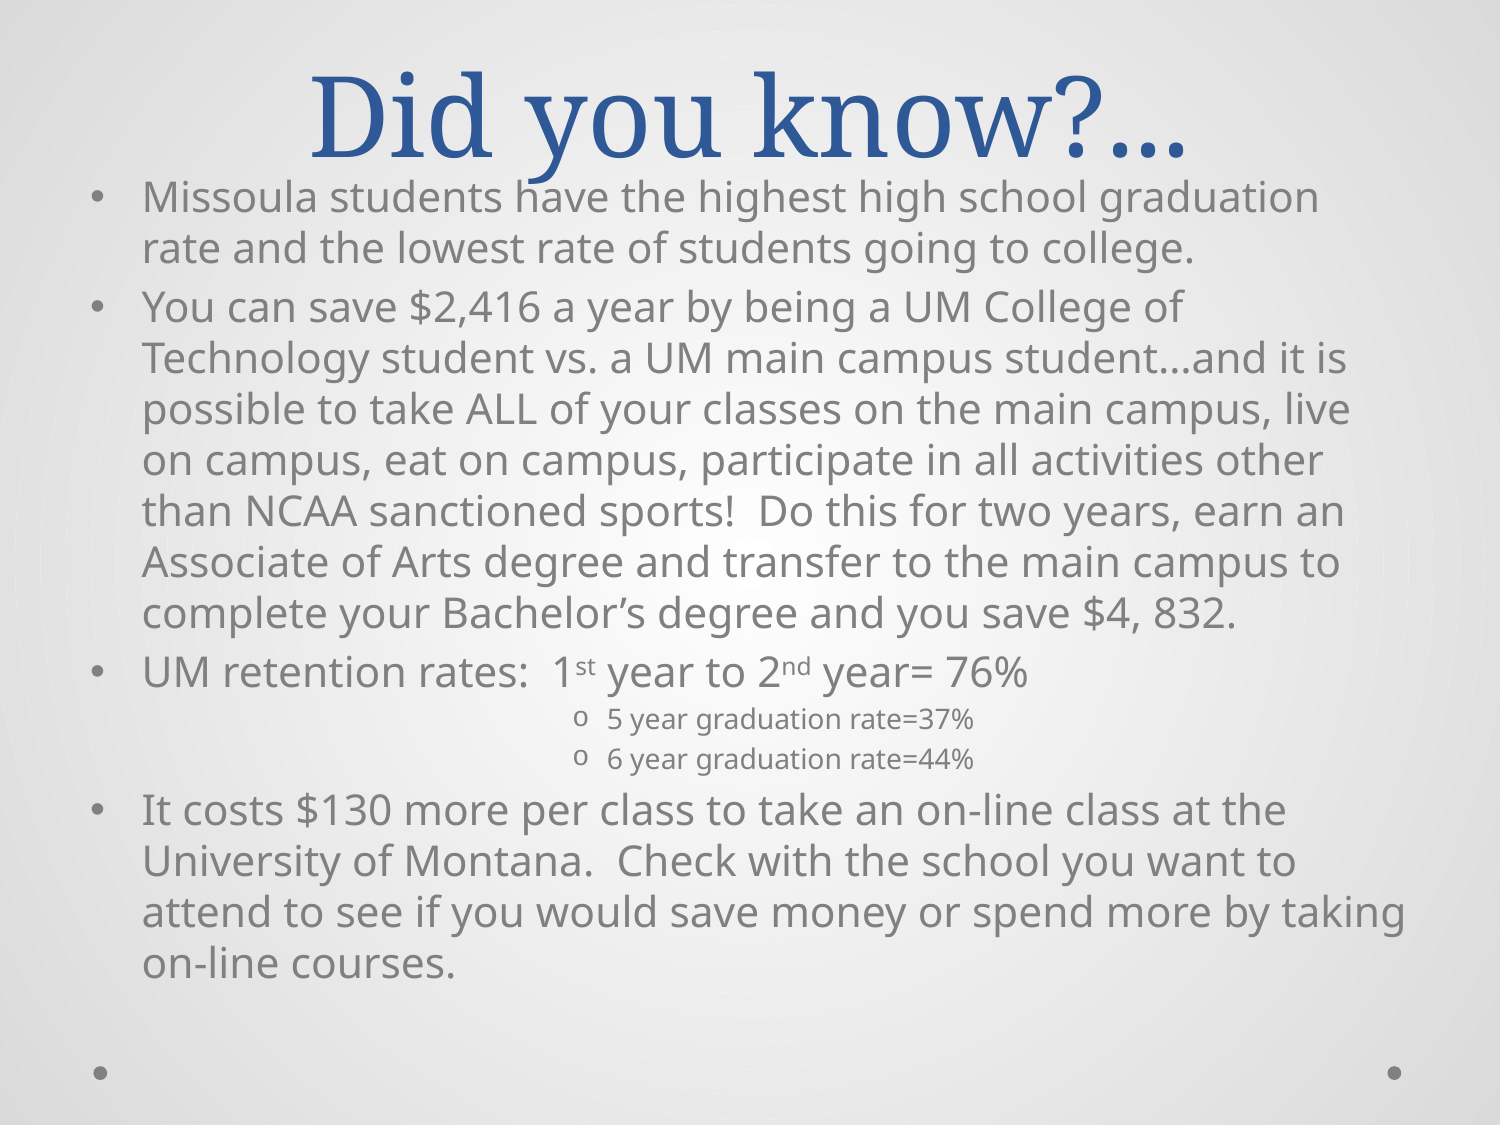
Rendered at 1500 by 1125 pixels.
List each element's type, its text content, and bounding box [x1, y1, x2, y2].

list Missoula students have the highest high school graduation rate and the lowest rate of students going to college. You can save $2,416 a year by being a UM College of Technology student vs. a UM main campus student…and it is possible to take ALL of your classes on the main campus, live on campus, eat on campus, participate in all activities other than NCAA sanctioned sports! Do this for two years, earn an Associate of Arts degree and transfer to the main campus to complete your Bachelor’s degree and you save $4, 832. UM retention rates: 1st year to 2nd year= 76% 5 year graduation rate=37% 6 year graduation rate=44% It costs $130 more per class to take an on-line class at the University of Montana. Check with the school you want to attend to see if you would save money or spend more by taking on-line courses. [75, 162, 1425, 1005]
title Did you know?... [75, 50, 1425, 162]
